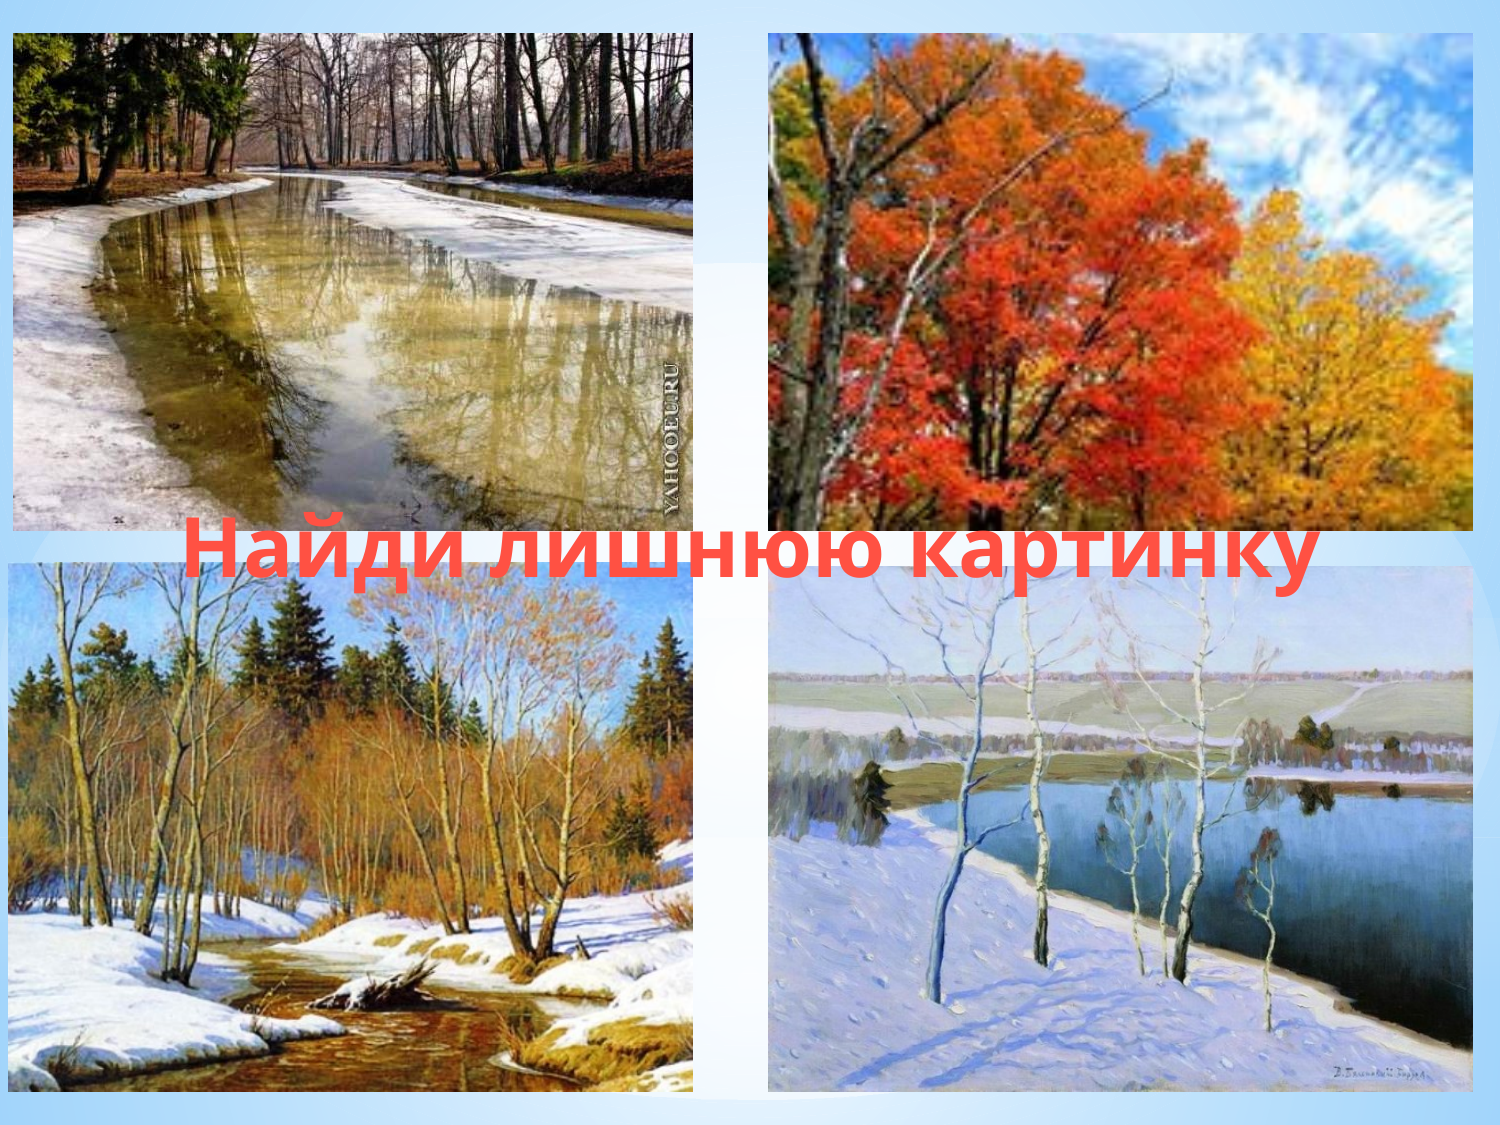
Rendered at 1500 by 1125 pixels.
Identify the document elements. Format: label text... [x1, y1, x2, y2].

picture [767, 33, 1473, 531]
text_box Найди лишнюю картинку [164, 486, 1336, 602]
picture [7, 562, 694, 1092]
picture [13, 33, 694, 531]
picture [767, 565, 1473, 1092]
